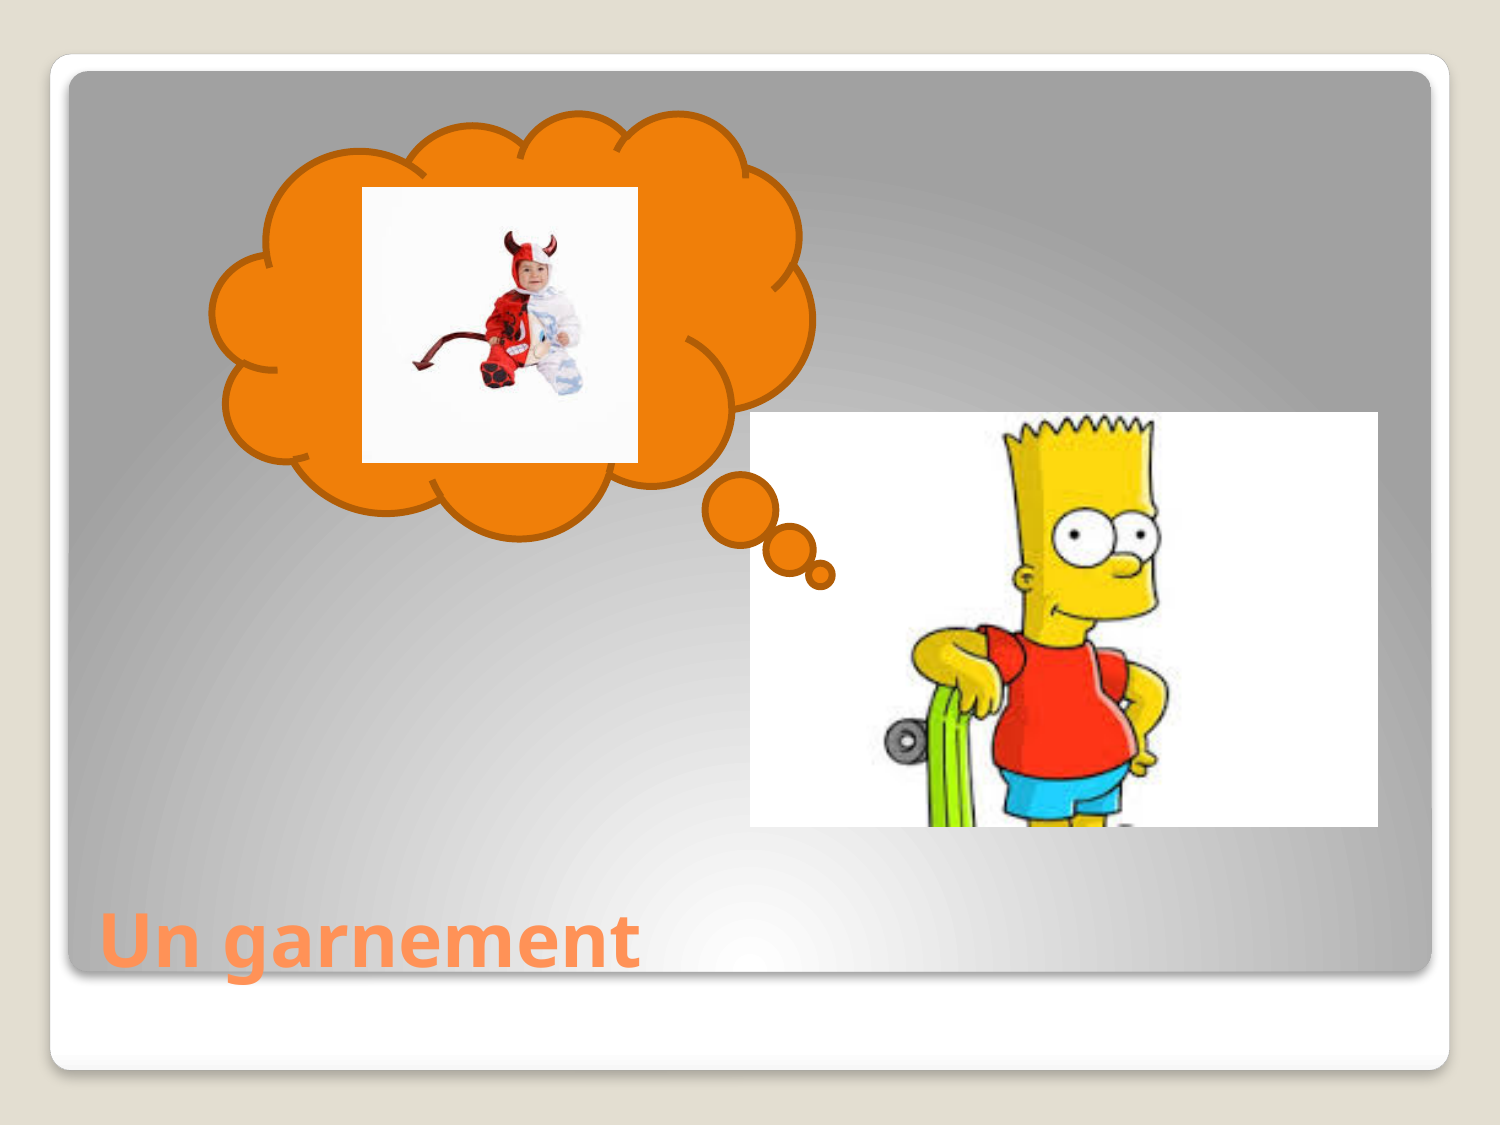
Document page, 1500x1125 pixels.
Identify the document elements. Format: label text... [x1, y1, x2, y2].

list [749, 412, 1378, 827]
title Un garnement [82, 817, 1425, 990]
text_box [701, 471, 742, 549]
text_box [208, 110, 817, 543]
picture [362, 187, 638, 463]
